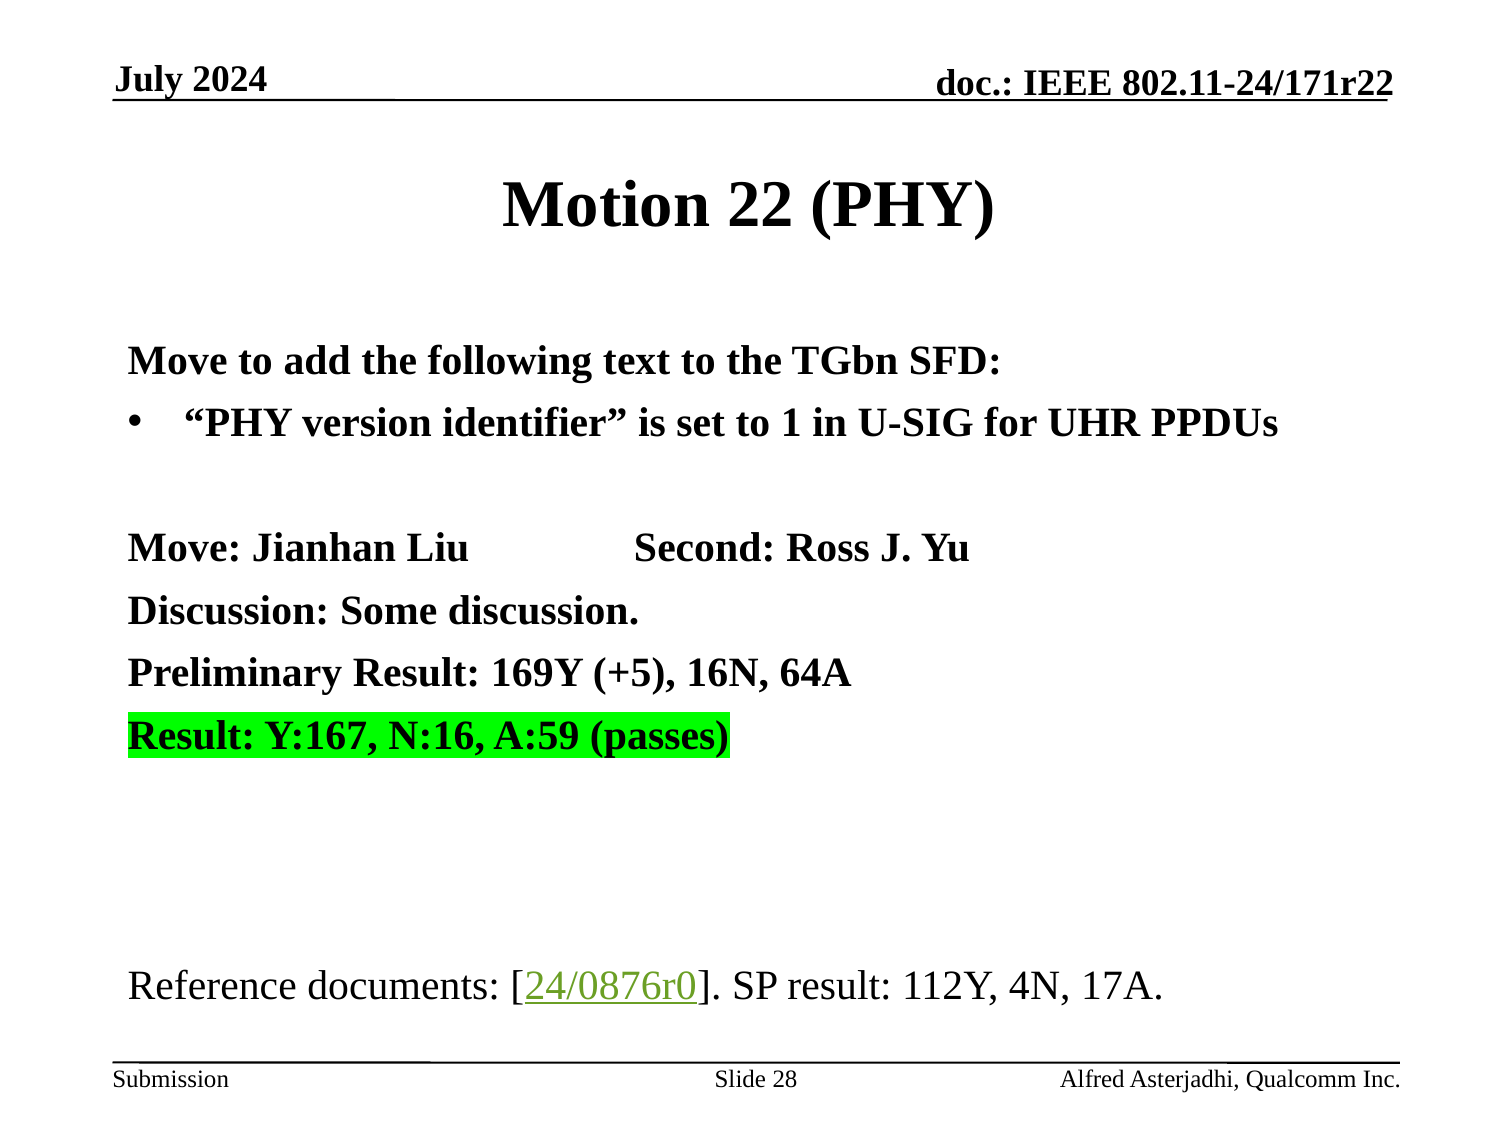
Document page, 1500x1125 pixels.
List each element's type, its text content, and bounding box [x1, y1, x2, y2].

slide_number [114, 54, 423, 100]
list Move to add the following text to the TGbn SFD: “PHY version identifier” is set to 1 in U-SIG for UHR PPDUs Move: Jianhan Liu Second: Ross J. Yu Discussion: Some discussion. Preliminary Result: 169Y (+5), 16N, 64A Result: Y:167, N:16, A:59 (passes) Reference documents: [24/0876r0]. SP result: 112Y, 4N, 17A. [112, 324, 1388, 1000]
slide_number Slide 28 [712, 1061, 800, 1123]
title Motion 22 (PHY) [112, 112, 1388, 288]
footer Alfred Asterjadhi, Qualcomm Inc. [878, 1061, 1402, 1093]
